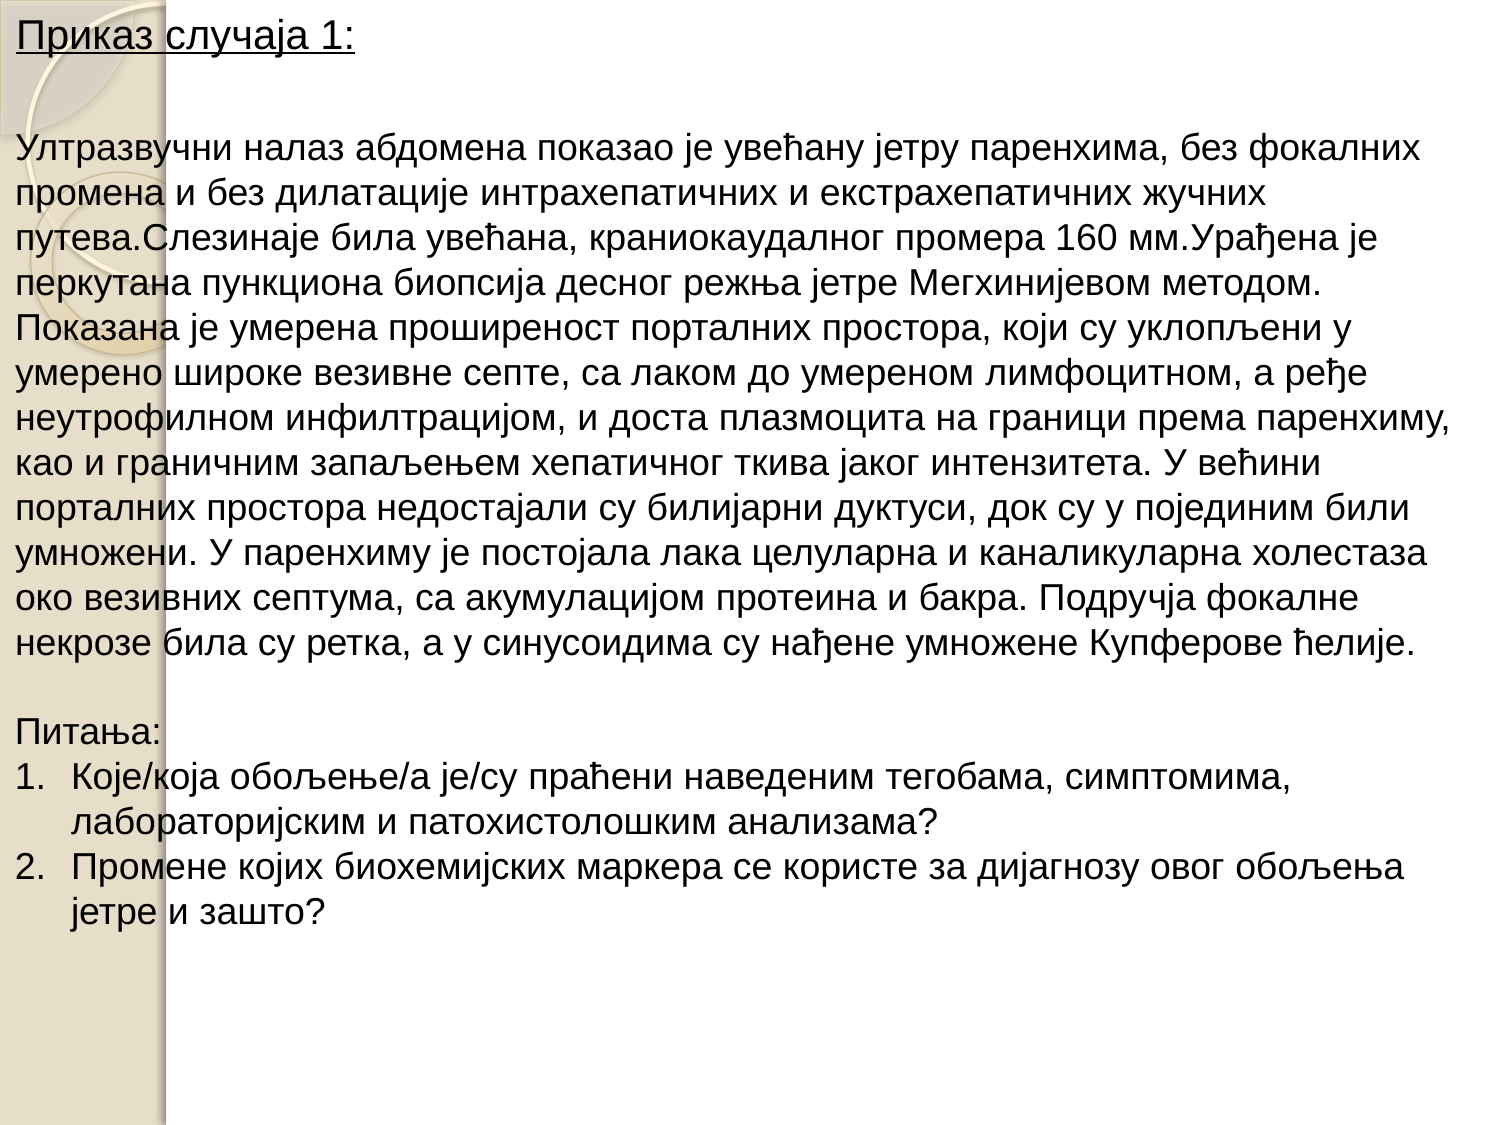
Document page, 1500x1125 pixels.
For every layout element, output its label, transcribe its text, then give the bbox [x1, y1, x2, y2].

text_box Приказ случаја 1: [1, 0, 371, 110]
text_box Ултразвучни налаз абдомена показао је увећану јетру паренхима, без фокалних промена и без дилатације интрахепатичних и екстрахепатичних жучних путева.Слезинаје била увећана, краниокаудалног промера 160 мм.Урађена је перкутана пункциона биопсија десног режња јетре Мегхинијевом методом. Показана је умерена проширеност порталних простора, који су уклопљени у умерено широке везивне септе, са лаком до умереном лимфоцитном, а ређе неутрофилном инфилтрацијом, и доста плазмоцита на граници према паренхиму, као и граничним запаљењем хепатичног ткива јаког интензитета. У већини порталних простора недостајали су билијарни дуктуси, док су у појединим били умножени. У паренхиму је постојала лака целуларна и каналикуларна холестаза око везивних септума, са акумулацијом протеина и бакра. Подручја фокалне некрозе била су ретка, а у синусоидима су нађене умножене Купферове ћелије. [0, 115, 1500, 671]
text_box Питања: Које/која обољење/а је/су праћени наведеним тегобама, симптомима, лабораторијским и патохистолошким анализама? Промене којих биохемијских маркера се користе за дијагнозу овог обољења јетре и зашто? [0, 699, 1463, 940]
